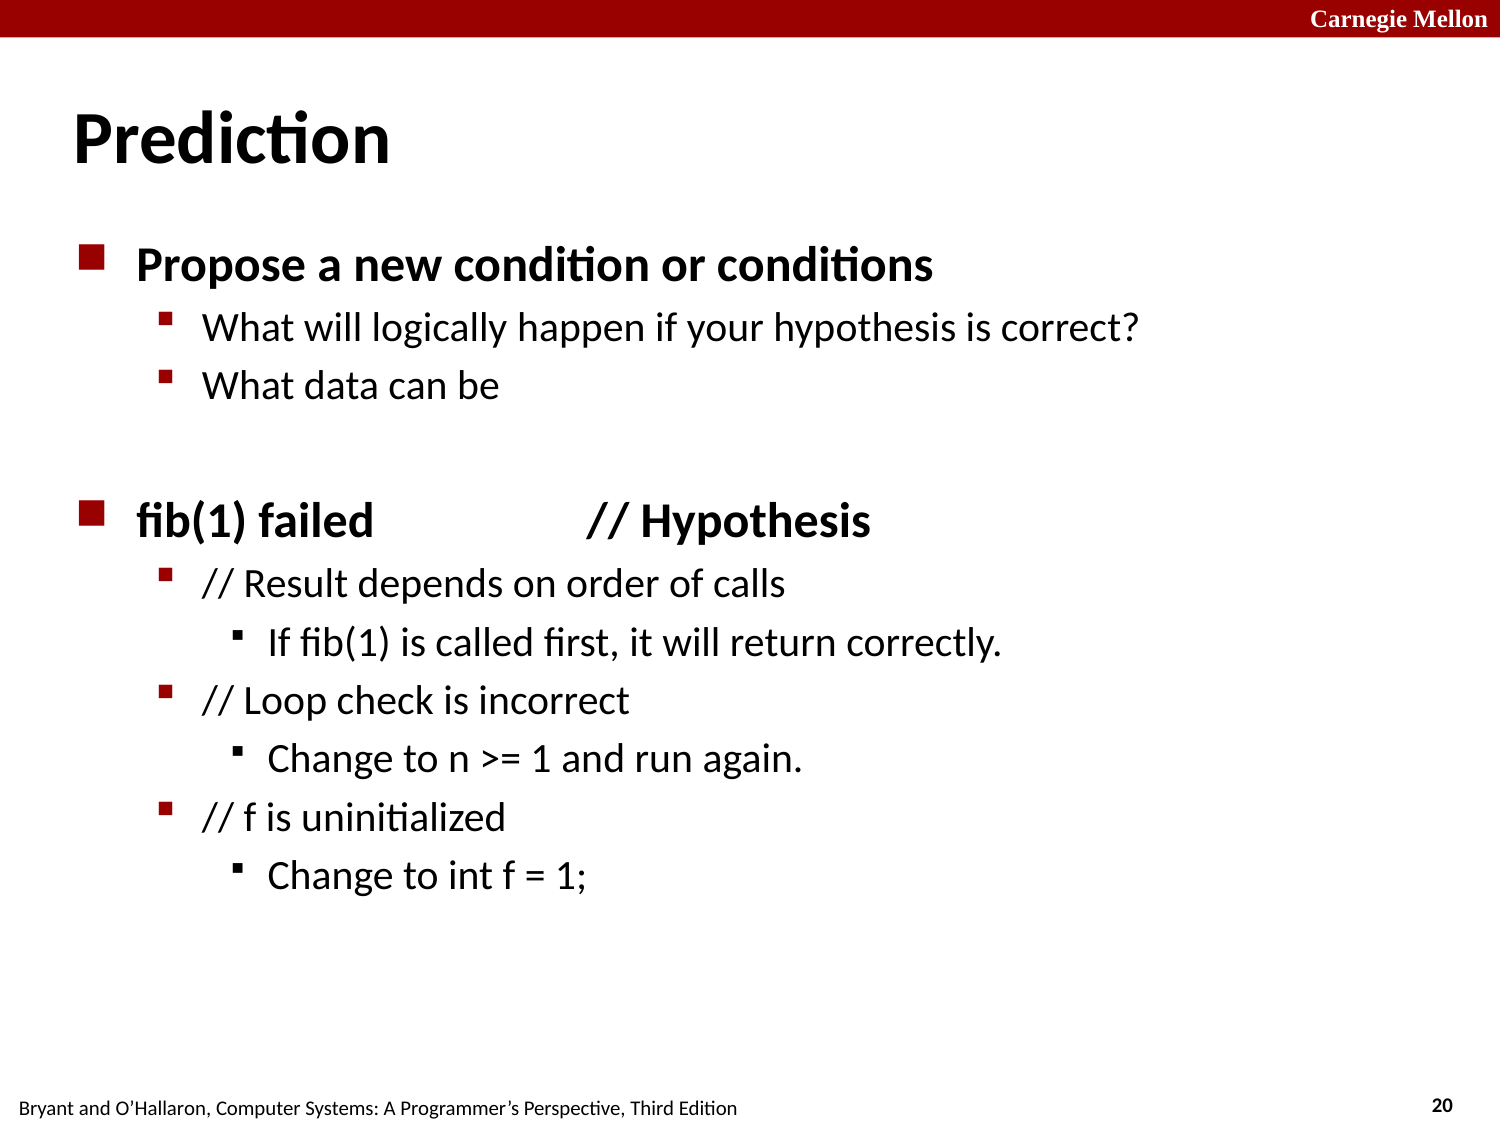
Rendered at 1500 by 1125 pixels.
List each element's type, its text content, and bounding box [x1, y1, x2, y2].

title Prediction [58, 71, 1305, 197]
list Propose a new condition or conditions What will logically happen if your hypothesis is correct? What data can be fib(1) failed // Hypothesis // Result depends on order of calls If fib(1) is called first, it will return correctly. // Loop check is incorrect Change to n >= 1 and run again. // f is uninitialized Change to int f = 1; [64, 223, 1361, 1040]
